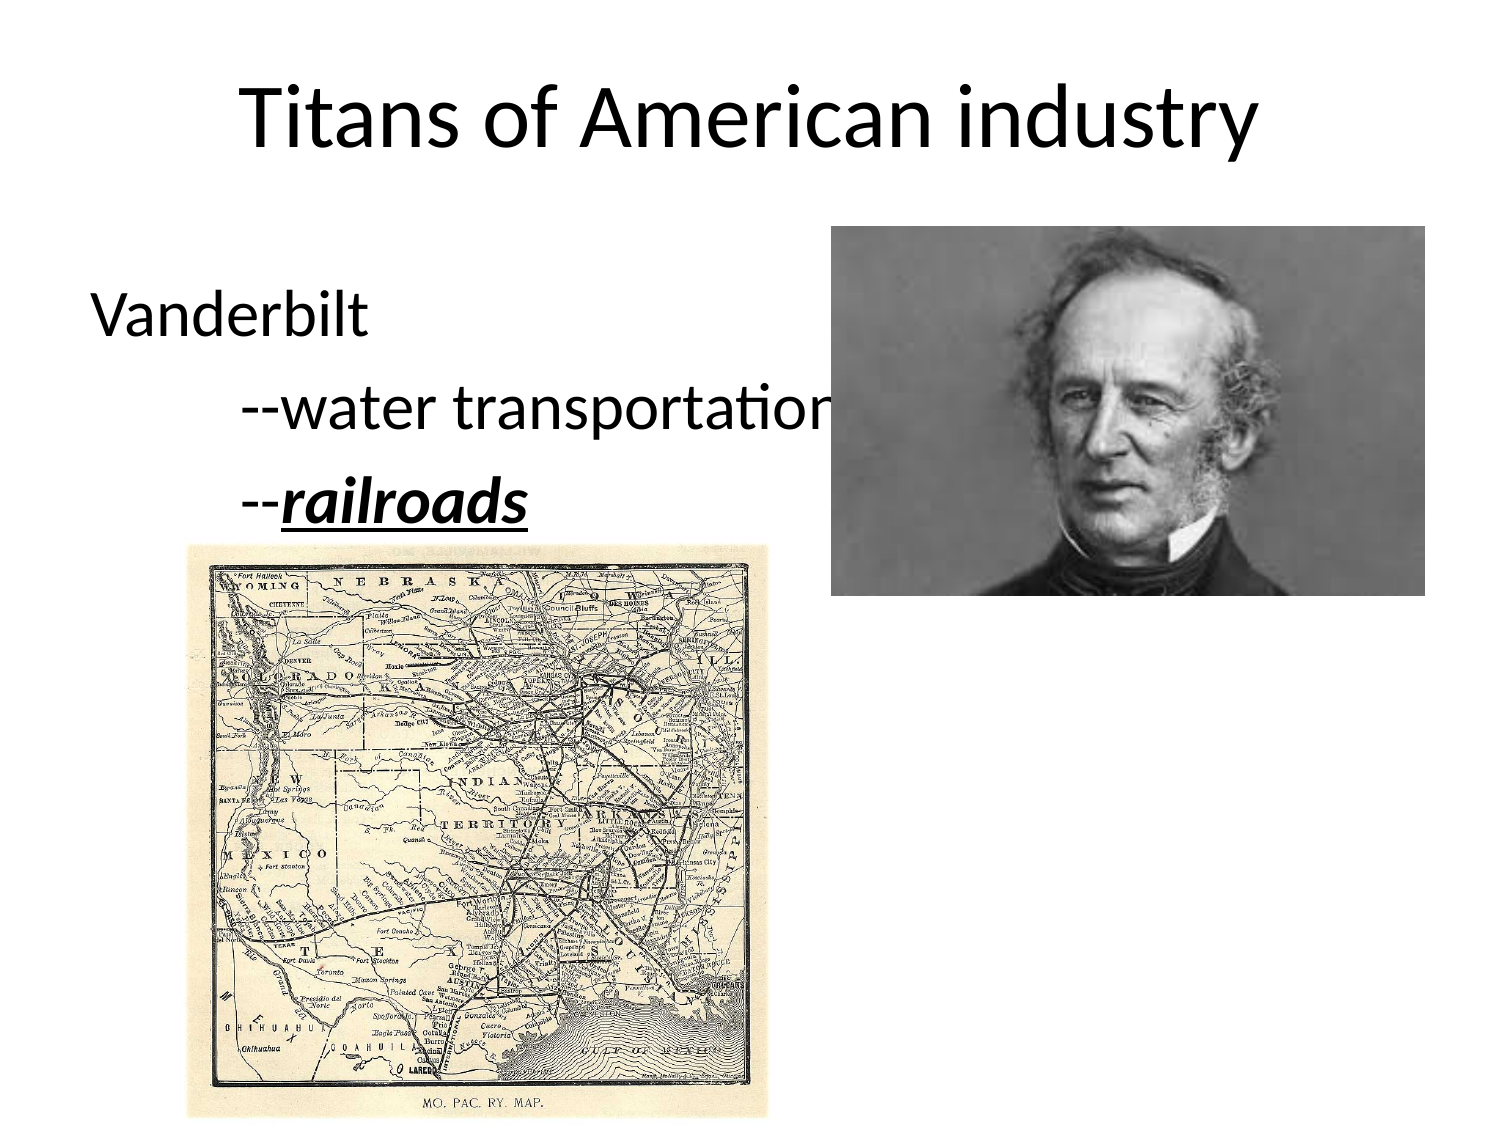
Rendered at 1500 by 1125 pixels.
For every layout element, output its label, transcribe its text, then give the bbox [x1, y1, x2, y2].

list Vanderbilt --water transportation --railroads [75, 262, 1425, 1005]
picture [830, 226, 1426, 596]
title Titans of American industry [75, 45, 1425, 178]
picture [178, 537, 775, 1125]
